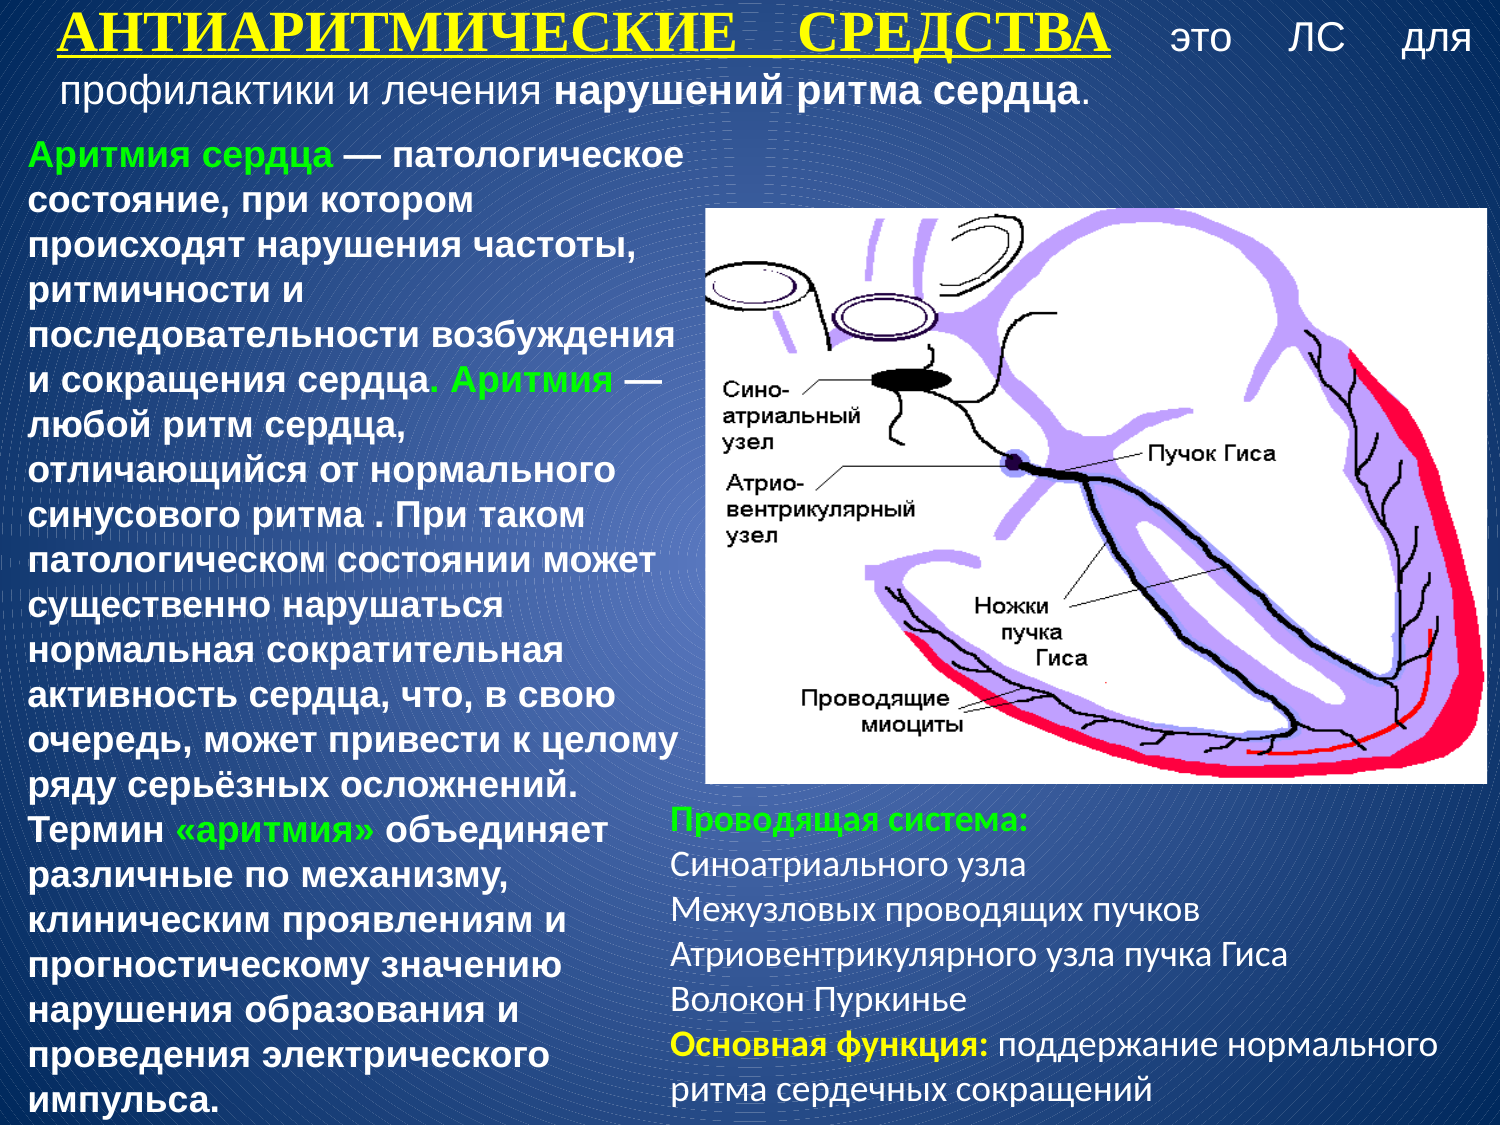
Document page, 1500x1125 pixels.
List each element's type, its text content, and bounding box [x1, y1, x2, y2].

text_box АНТИАРИТМИЧЕСКИЕ СРЕДСТВА это ЛС для профилактики и лечения нарушений ритма сердца. [12, 0, 1488, 121]
text_box Проводящая система: Синоатриального узла Межузловых проводящих пучков Атриовентрикулярного узла пучка Гиса Волокон Пуркинье Основная функция: поддержание нормального ритма сердечных сокращений [655, 786, 1459, 1117]
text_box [705, 207, 1488, 785]
text_box Аритмия сердца — патологическое состояние, при котором происходят нарушения частоты, ритмичности и последовательности возбуждения и сокращения сердца. Аритмия — любой ритм сердца, отличающийся от нормального синусового ритма . При таком патологическом состоянии может существенно нарушаться нормальная сократительная активность сердца, что, в свою очередь, может привести к целому ряду серьёзных осложнений. Термин «аритмия» объединяет различные по механизму, клиническим проявлениям и прогностическому значению нарушения образования и проведения электрического импульса. [12, 122, 703, 1125]
